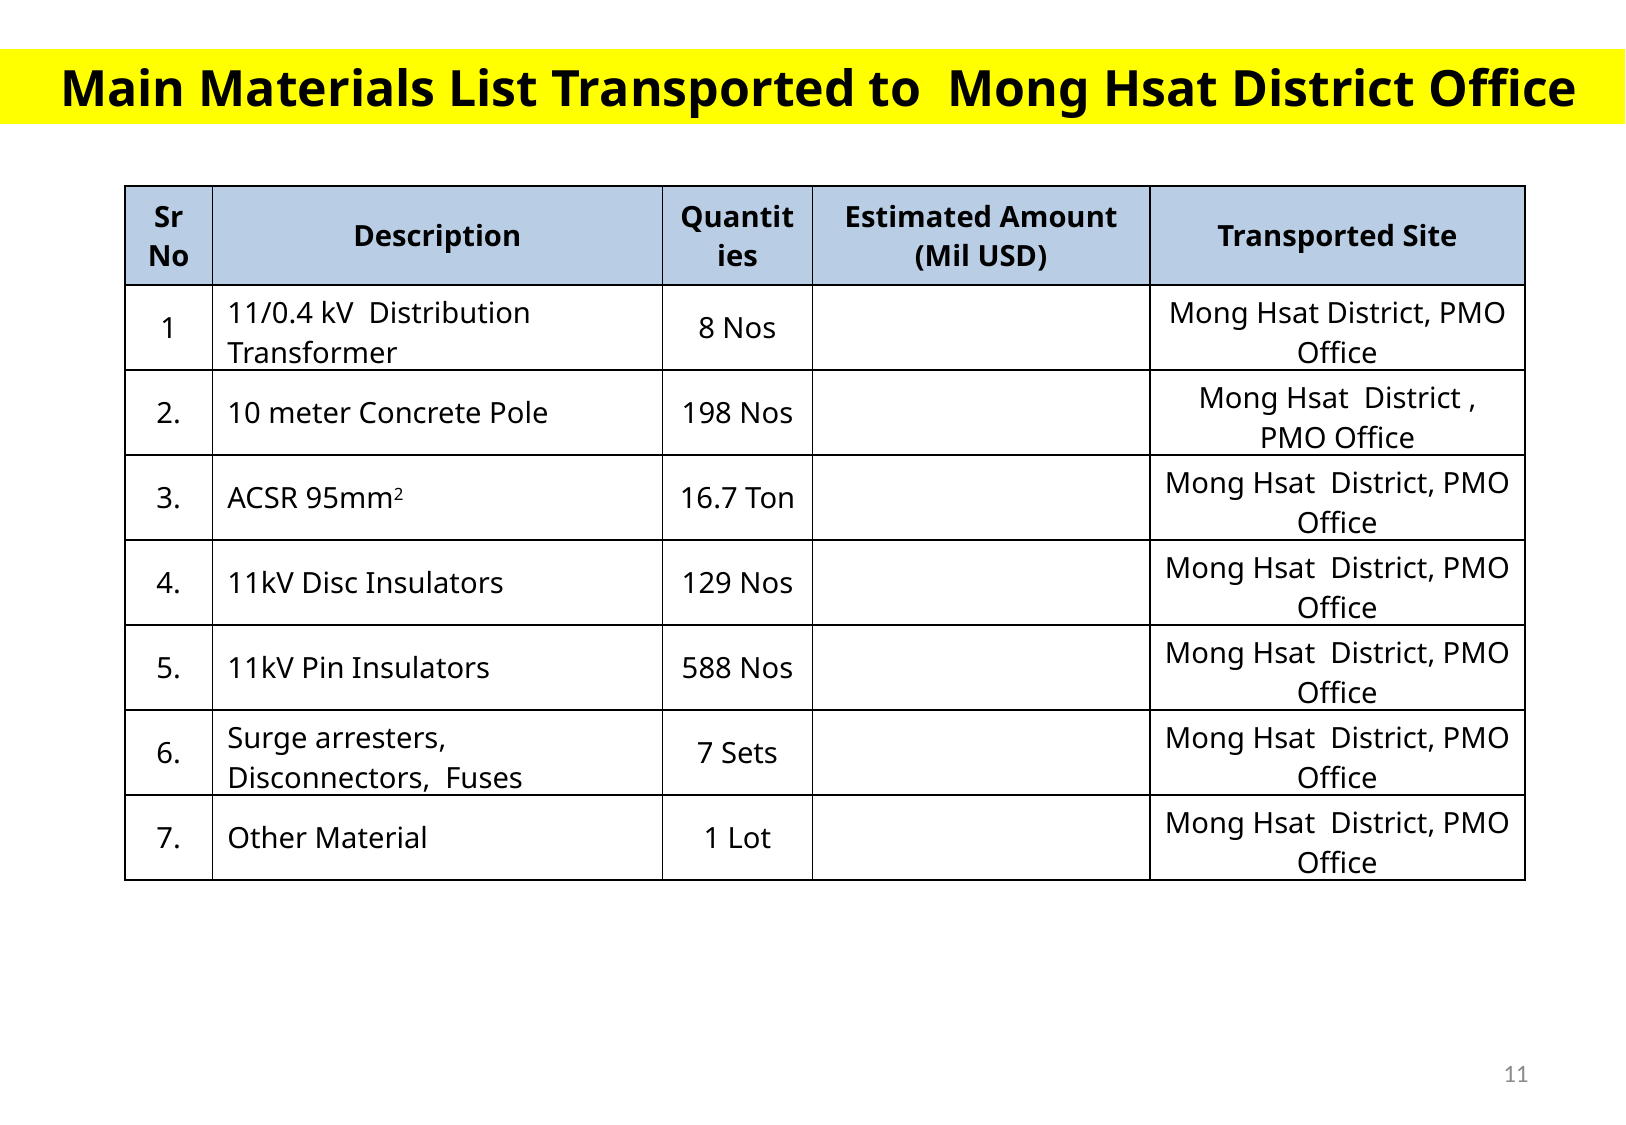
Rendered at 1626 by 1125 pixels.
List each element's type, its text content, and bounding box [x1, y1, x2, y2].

table_header Description [213, 187, 662, 284]
table_cell [813, 711, 1149, 794]
table_cell [813, 456, 1149, 539]
table_cell ACSR 95mm2 [213, 456, 662, 539]
table_cell 6. [126, 711, 212, 794]
table_cell 11kV Disc Insulators [213, 541, 662, 624]
table_cell Mong Hsat District, PMO Office [1151, 541, 1524, 624]
table_cell 7 Sets [663, 711, 812, 794]
table_cell [813, 371, 1149, 454]
table_cell Mong Hsat District , PMO Office [1151, 371, 1524, 454]
table_cell Mong Hsat District, PMO Office [1151, 626, 1524, 709]
table_header Sr No [126, 187, 212, 284]
table_cell 1 Lot [663, 796, 812, 879]
table_cell 8 Nos [663, 286, 812, 369]
table_cell Other Material [213, 796, 662, 879]
table_cell [813, 286, 1149, 369]
table_cell 16.7 Ton [663, 456, 812, 539]
table_cell [813, 796, 1149, 879]
table_header Quantities [663, 187, 812, 284]
table_cell Surge arresters, Disconnectors, Fuses [213, 711, 662, 794]
table_cell Mong Hsat District, PMO Office [1151, 286, 1524, 369]
table_cell Mong Hsat District, PMO Office [1151, 456, 1524, 539]
table_cell 10 meter Concrete Pole [213, 371, 662, 454]
table_cell 4. [126, 541, 212, 624]
table_cell 2. [126, 371, 212, 454]
table_cell 588 Nos [663, 626, 812, 709]
table_header Transported Site [1151, 187, 1524, 284]
table_cell 7. [126, 796, 212, 879]
table_cell 11/0.4 kV Distribution Transformer [213, 286, 662, 369]
table_cell [813, 541, 1149, 624]
table_header Estimated Amount (Mil USD) [813, 187, 1149, 284]
table_cell 198 Nos [663, 371, 812, 454]
text_box Main Materials List Transported to Mong Hsat District Office [0, 49, 1625, 124]
table_cell 3. [126, 456, 212, 539]
table_cell Mong Hsat District, PMO Office [1151, 711, 1524, 794]
table_cell 5. [126, 626, 212, 709]
table_cell [813, 626, 1149, 709]
table_cell Mong Hsat District, PMO Office [1151, 796, 1524, 879]
table_cell 129 Nos [663, 541, 812, 624]
slide_number 11 [1164, 1042, 1544, 1103]
table_cell 1 [126, 286, 212, 369]
table_cell 11kV Pin Insulators [213, 626, 662, 709]
